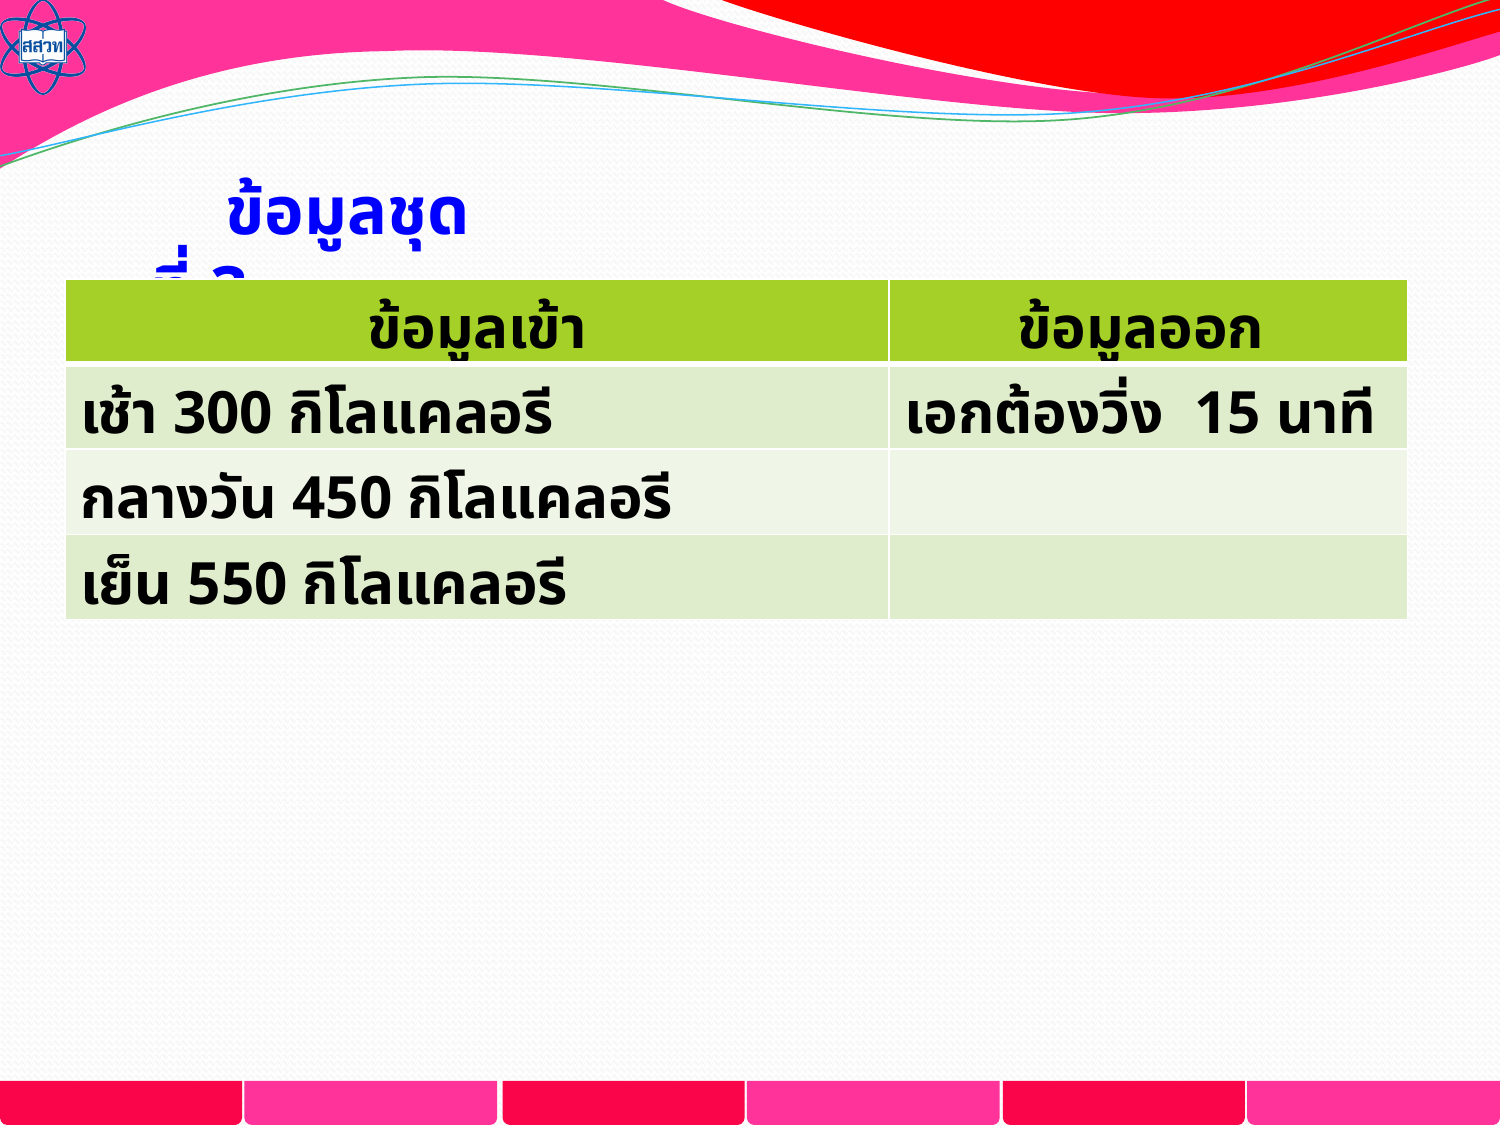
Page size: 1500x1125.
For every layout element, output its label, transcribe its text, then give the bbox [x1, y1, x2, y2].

text_box ข้อมูลชุดที่ 3 [135, 160, 526, 278]
table_cell [890, 450, 1407, 534]
table_header ข้อมูลเข้า [66, 280, 888, 361]
table_cell [890, 535, 1407, 619]
table_cell เย็น 550 กิโลแคลอรี [66, 535, 888, 619]
picture [0, 0, 86, 95]
table_cell กลางวัน 450 กิโลแคลอรี [66, 450, 888, 534]
table_cell เอกต้องวิ่ง 15 นาที [890, 367, 1407, 448]
table_cell เช้า 300 กิโลแคลอรี [66, 367, 888, 448]
table_header ข้อมูลออก [890, 280, 1407, 361]
